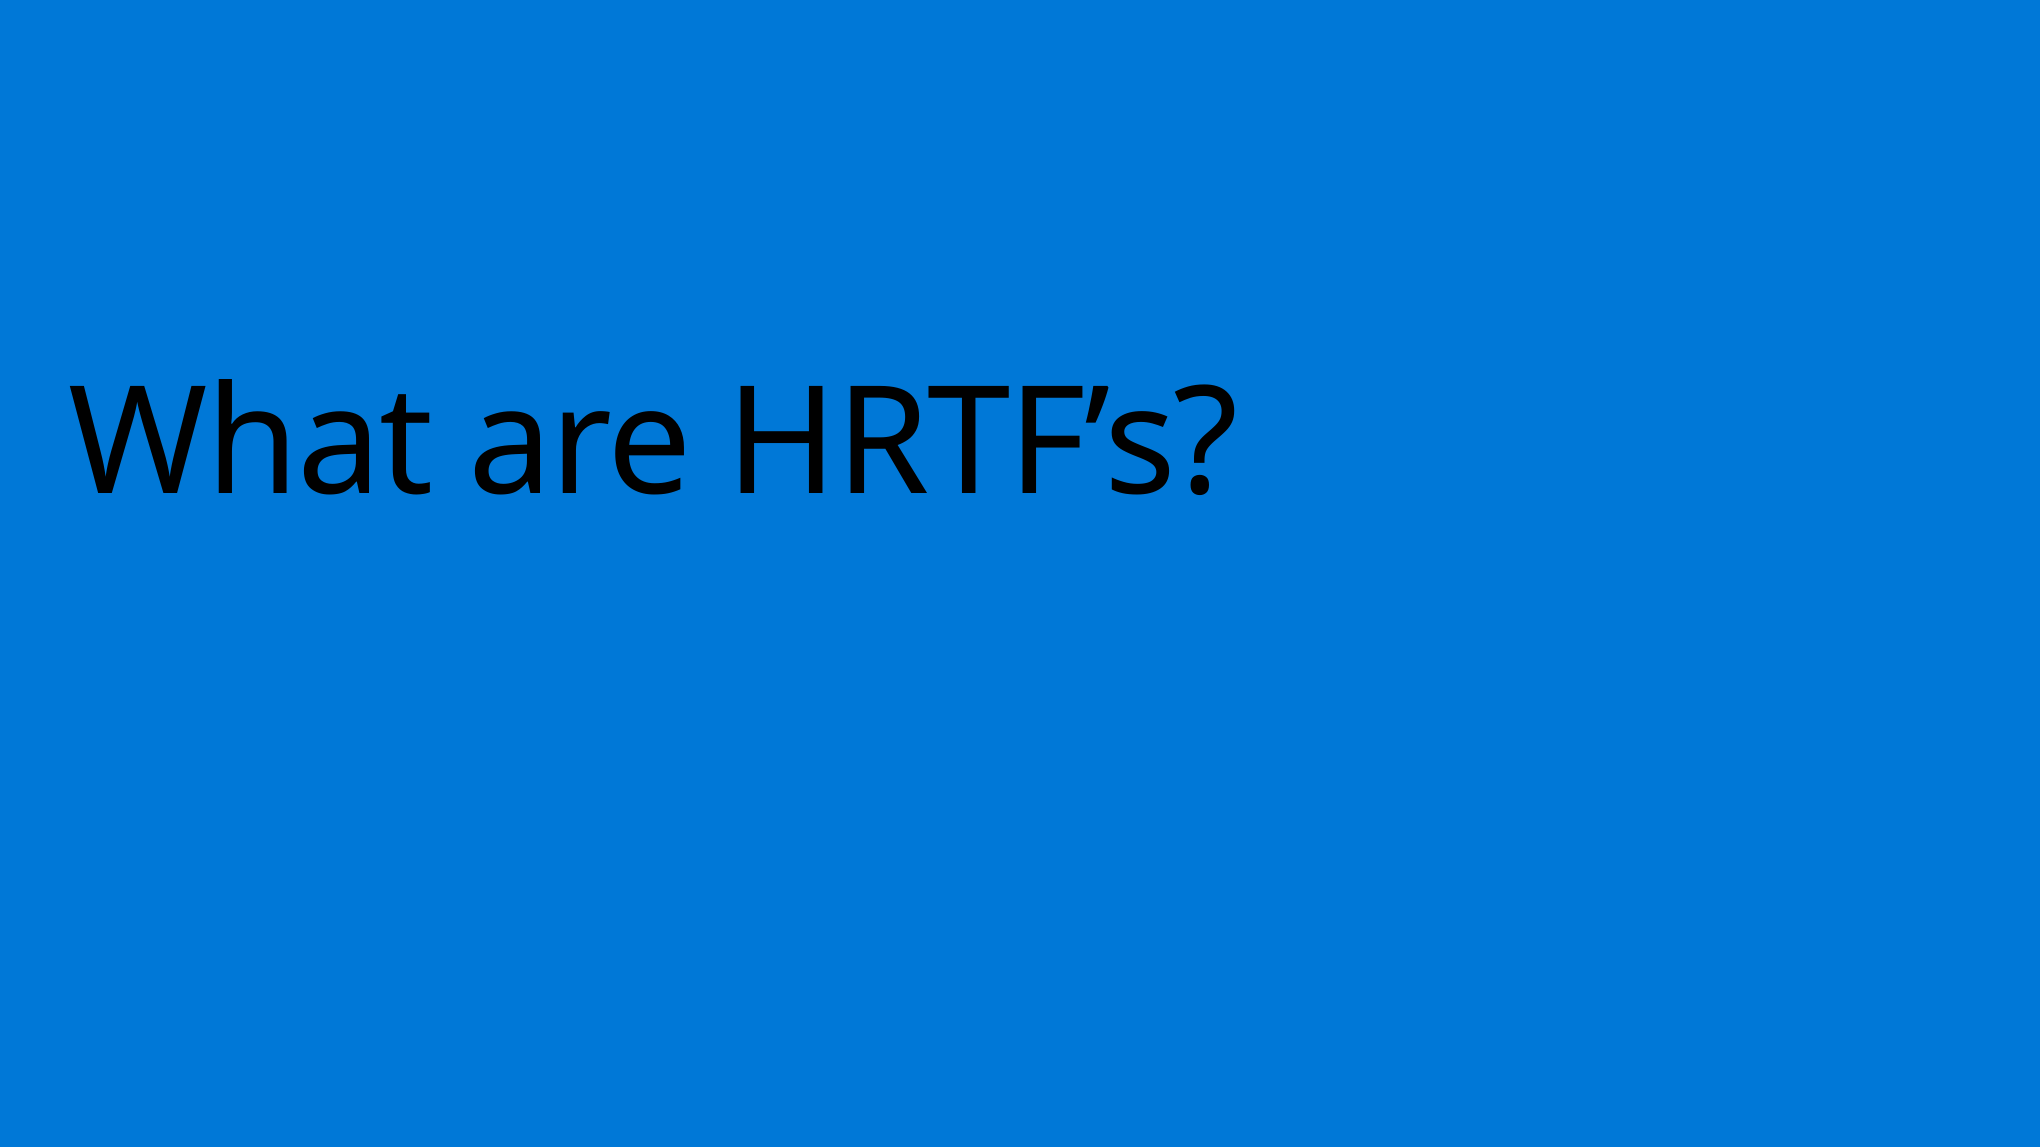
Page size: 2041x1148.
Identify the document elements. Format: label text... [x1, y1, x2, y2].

title What are HRTF’s? [45, 348, 1996, 543]
